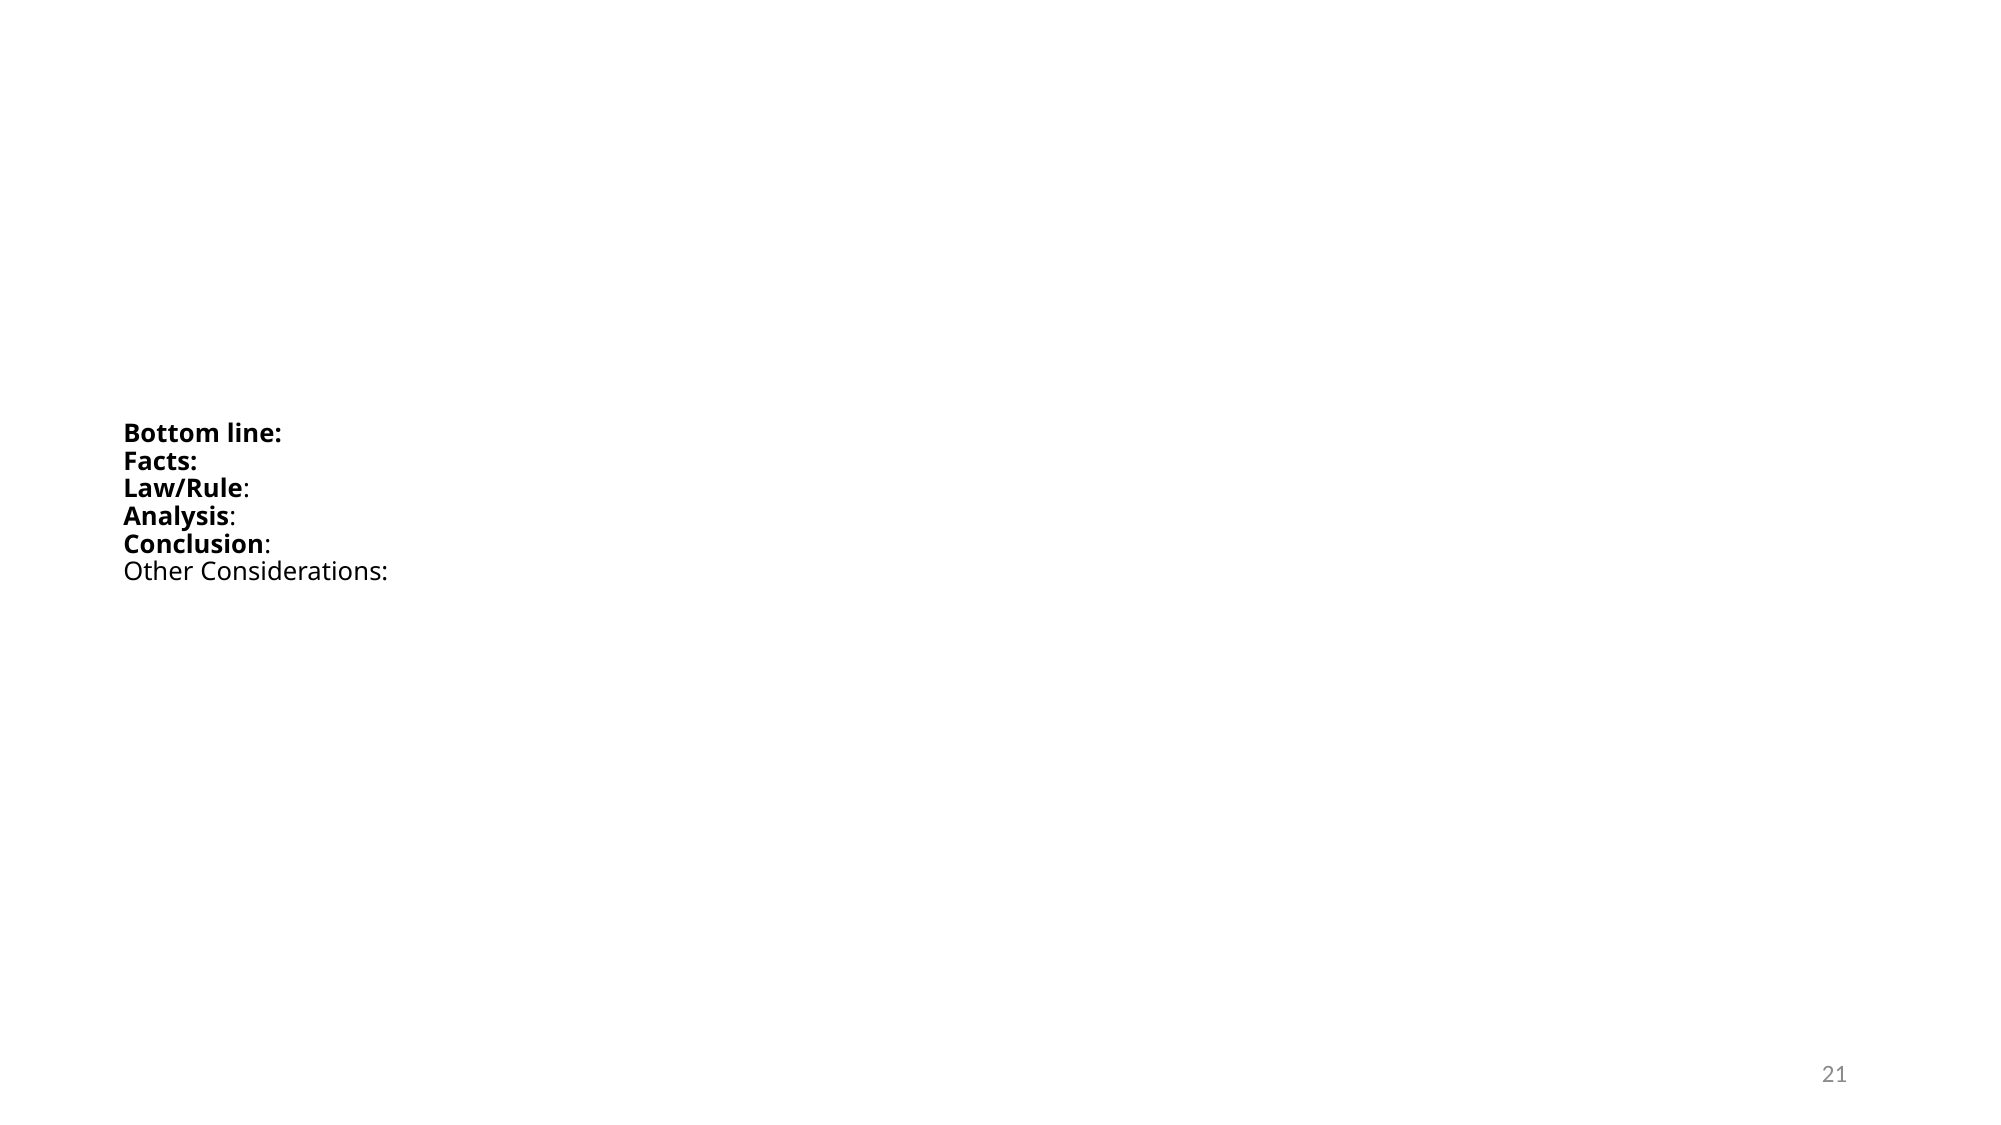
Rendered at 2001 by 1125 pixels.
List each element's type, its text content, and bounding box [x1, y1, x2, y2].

slide_number 21 [1412, 1042, 1863, 1103]
title Bottom line: Facts: Law/Rule: Analysis: Conclusion: Other Considerations: [108, 409, 1834, 628]
